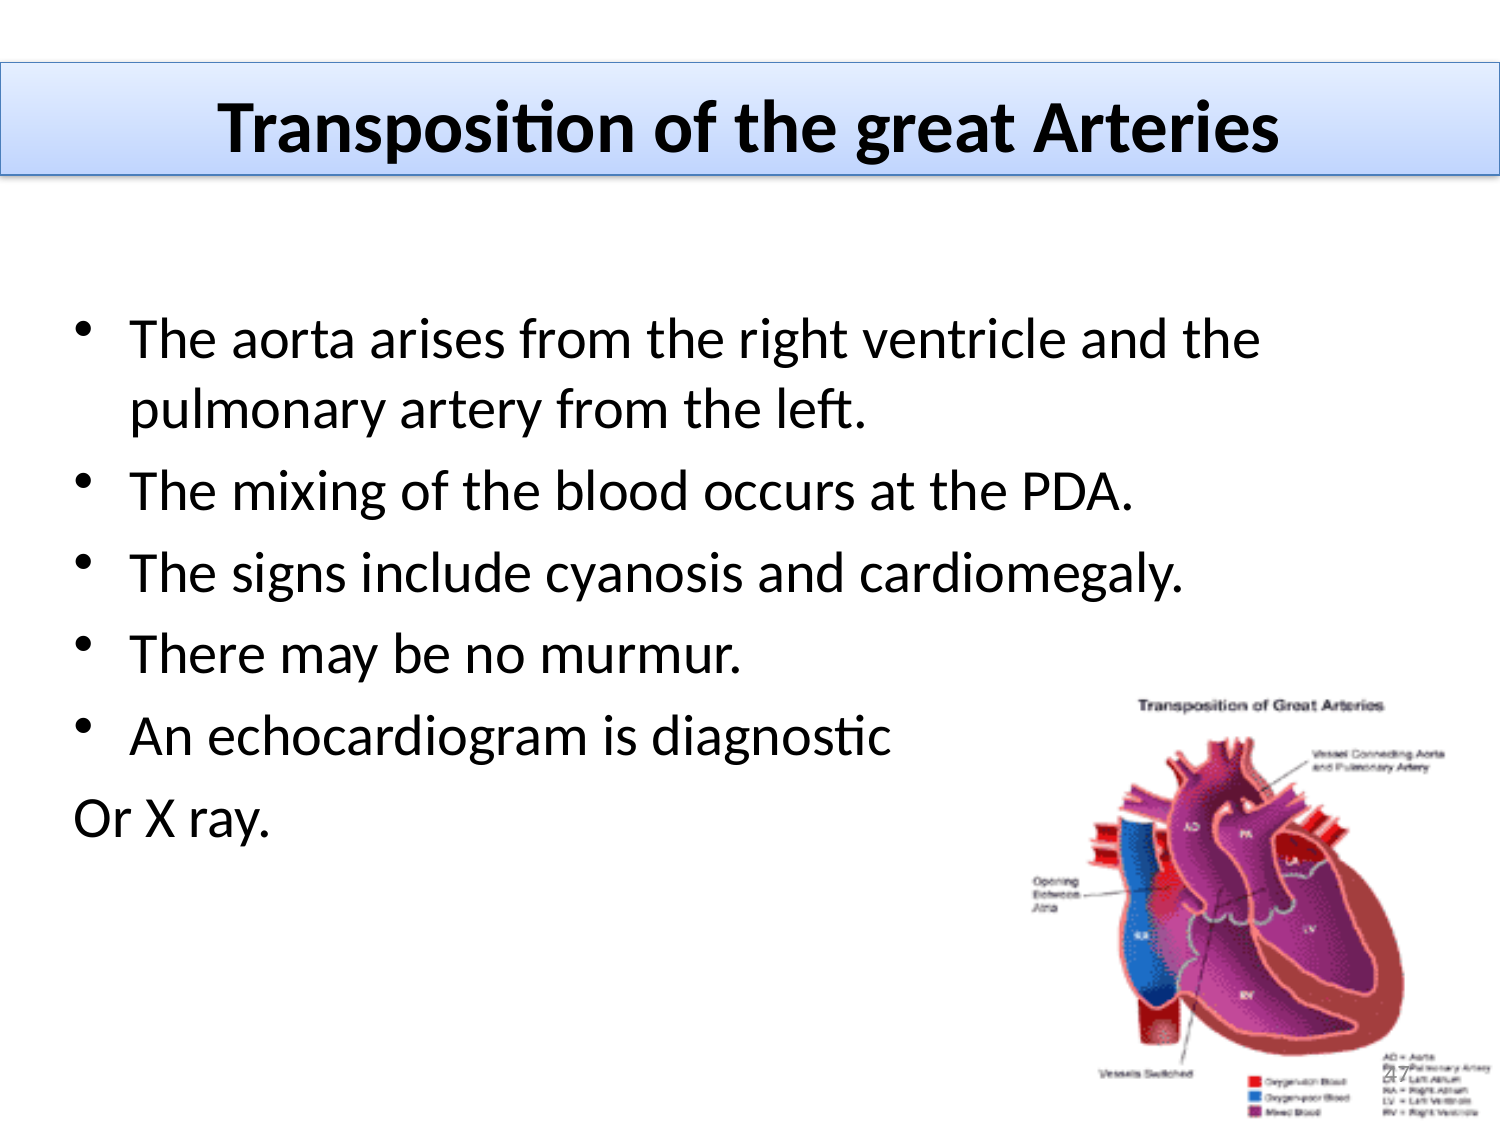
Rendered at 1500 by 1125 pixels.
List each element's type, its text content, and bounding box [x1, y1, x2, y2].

text_box Transposition of the great Arteries [0, 62, 1500, 176]
text_box The aorta arises from the right ventricle and the pulmonary artery from the left. The mixing of the blood occurs at the PDA. The signs include cyanosis and cardiomegaly. There may be no murmur. An echocardiogram is diagnostic Or X ray. [58, 292, 1453, 1081]
picture [1024, 687, 1500, 1125]
